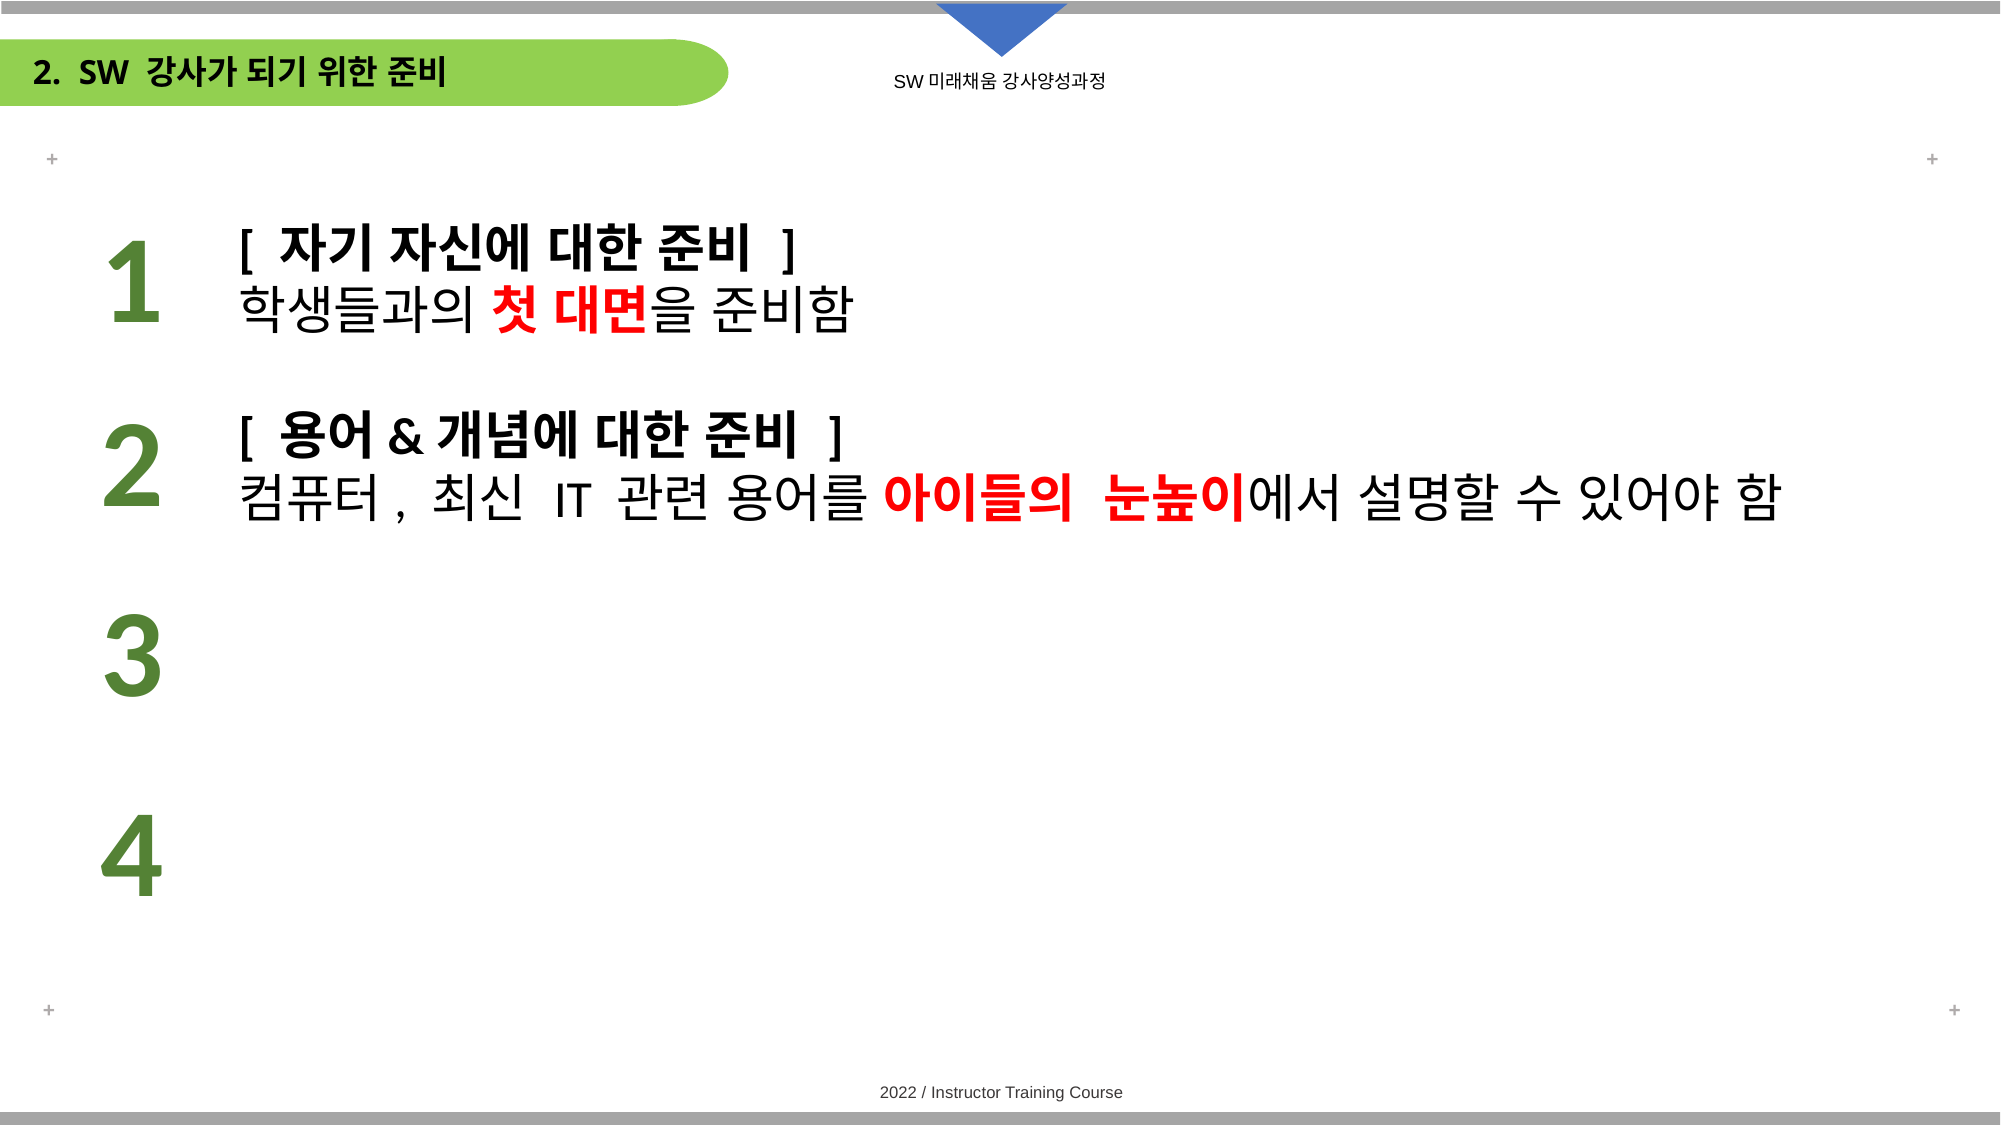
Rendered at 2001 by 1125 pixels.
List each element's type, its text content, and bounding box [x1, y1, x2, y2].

text_box [ 자기 자신에 대한 준비 ] 학생들과의 첫 대면을 준비함 [ 용어&개념에 대한 준비 ] 컴퓨터, 최신 IT 관련 용어를 아이들의 눈높이에서 설명할 수 있어야 함 [ 학습도구에 대한 준비 ] 대면 및 비 대면 교육을 위한 컴퓨터&시스템, 코딩 학습을 위한 교구 준비 [ 학습 운영에 대한 준비 ] 학습 중간에 필요한 소소한 이벤트, 피드백 방법 [223, 207, 1938, 910]
title 2. SW 강사가 되기 위한 준비 [18, 41, 686, 107]
text_box 2 [86, 374, 296, 540]
text_box 3 [86, 563, 296, 729]
text_box 1 [86, 190, 296, 356]
text_box 4 [86, 764, 296, 930]
